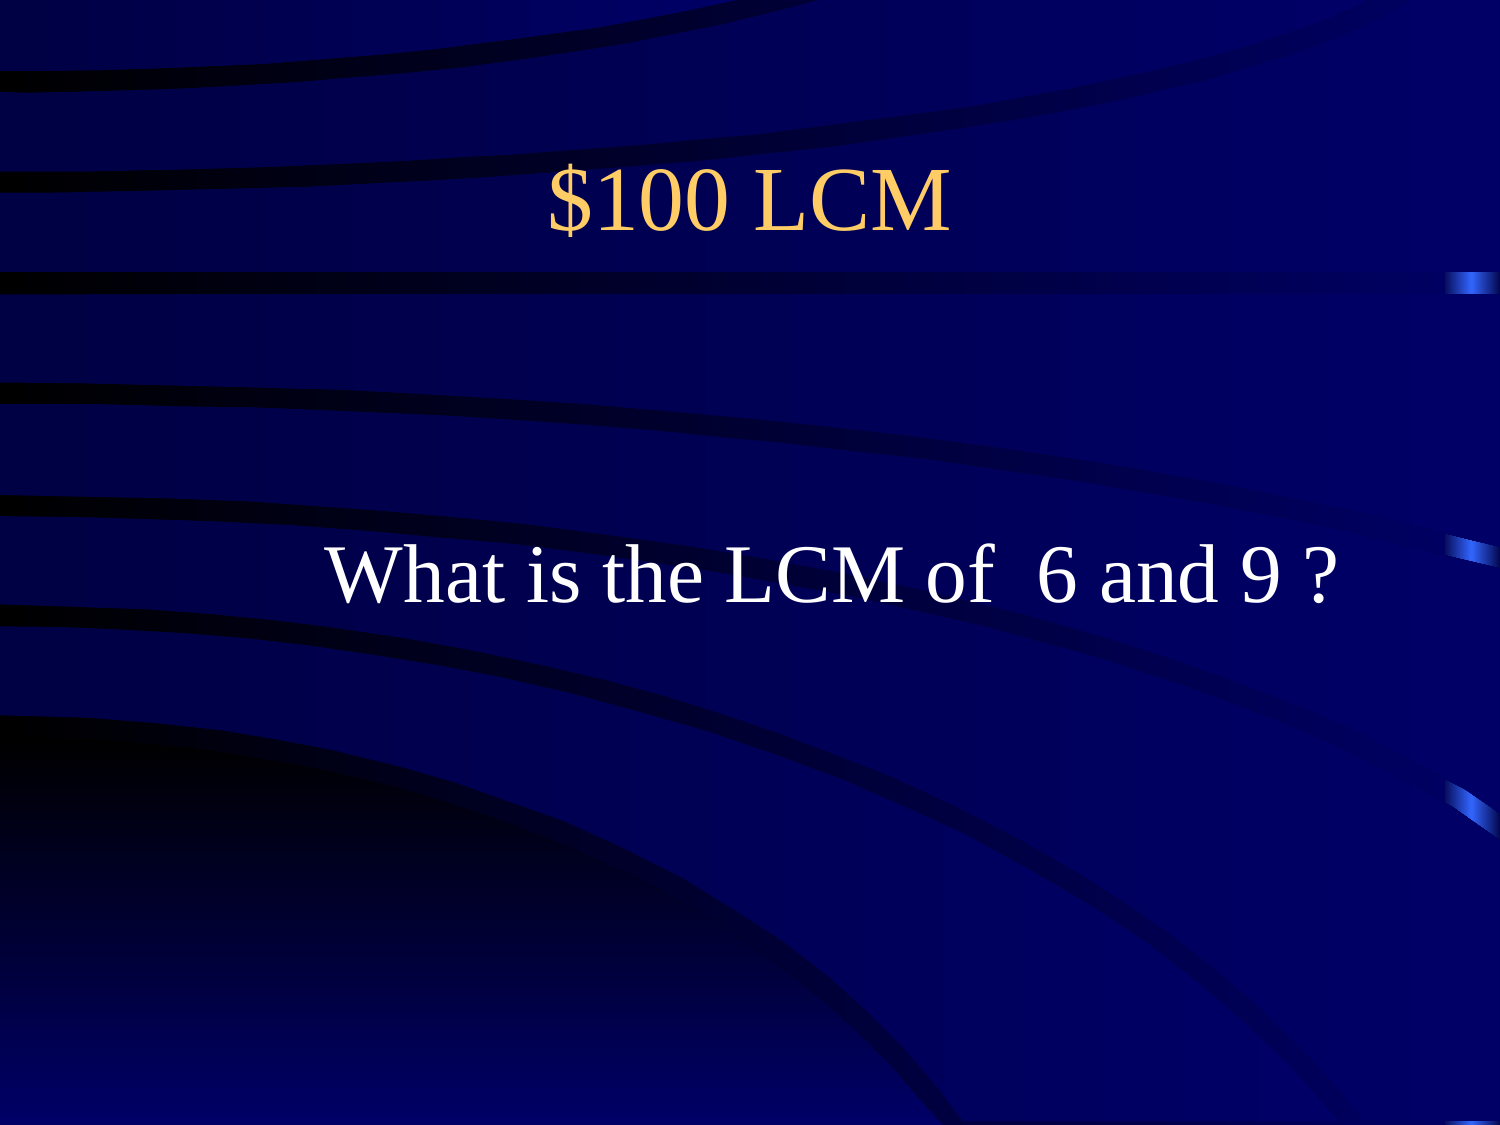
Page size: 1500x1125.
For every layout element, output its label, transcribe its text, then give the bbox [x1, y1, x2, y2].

text_box What is the LCM of 6 and 9 ? [310, 512, 1356, 627]
title $100 LCM [112, 99, 1388, 288]
